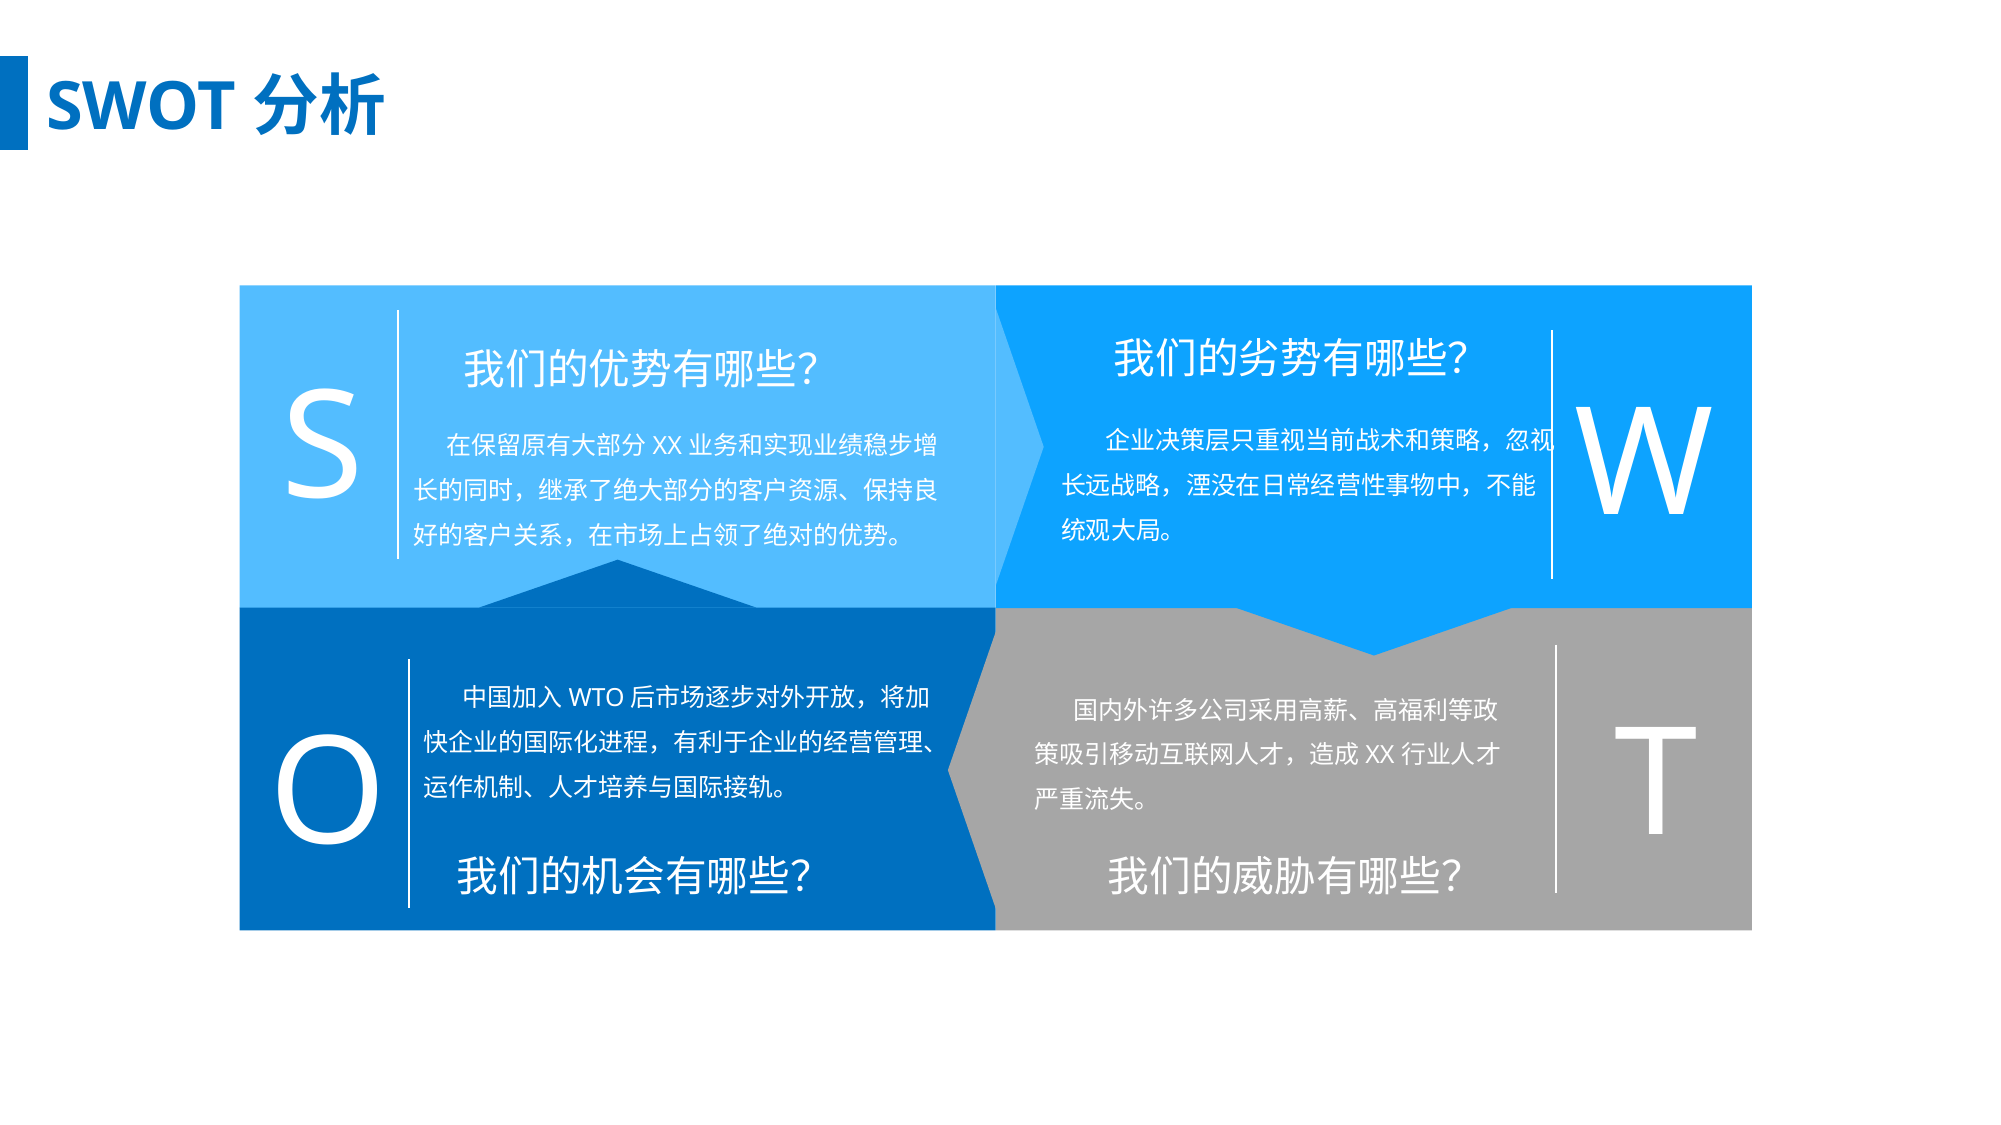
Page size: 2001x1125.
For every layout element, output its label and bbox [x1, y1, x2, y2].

text_box [0, 55, 430, 152]
text_box [221, 285, 1762, 931]
